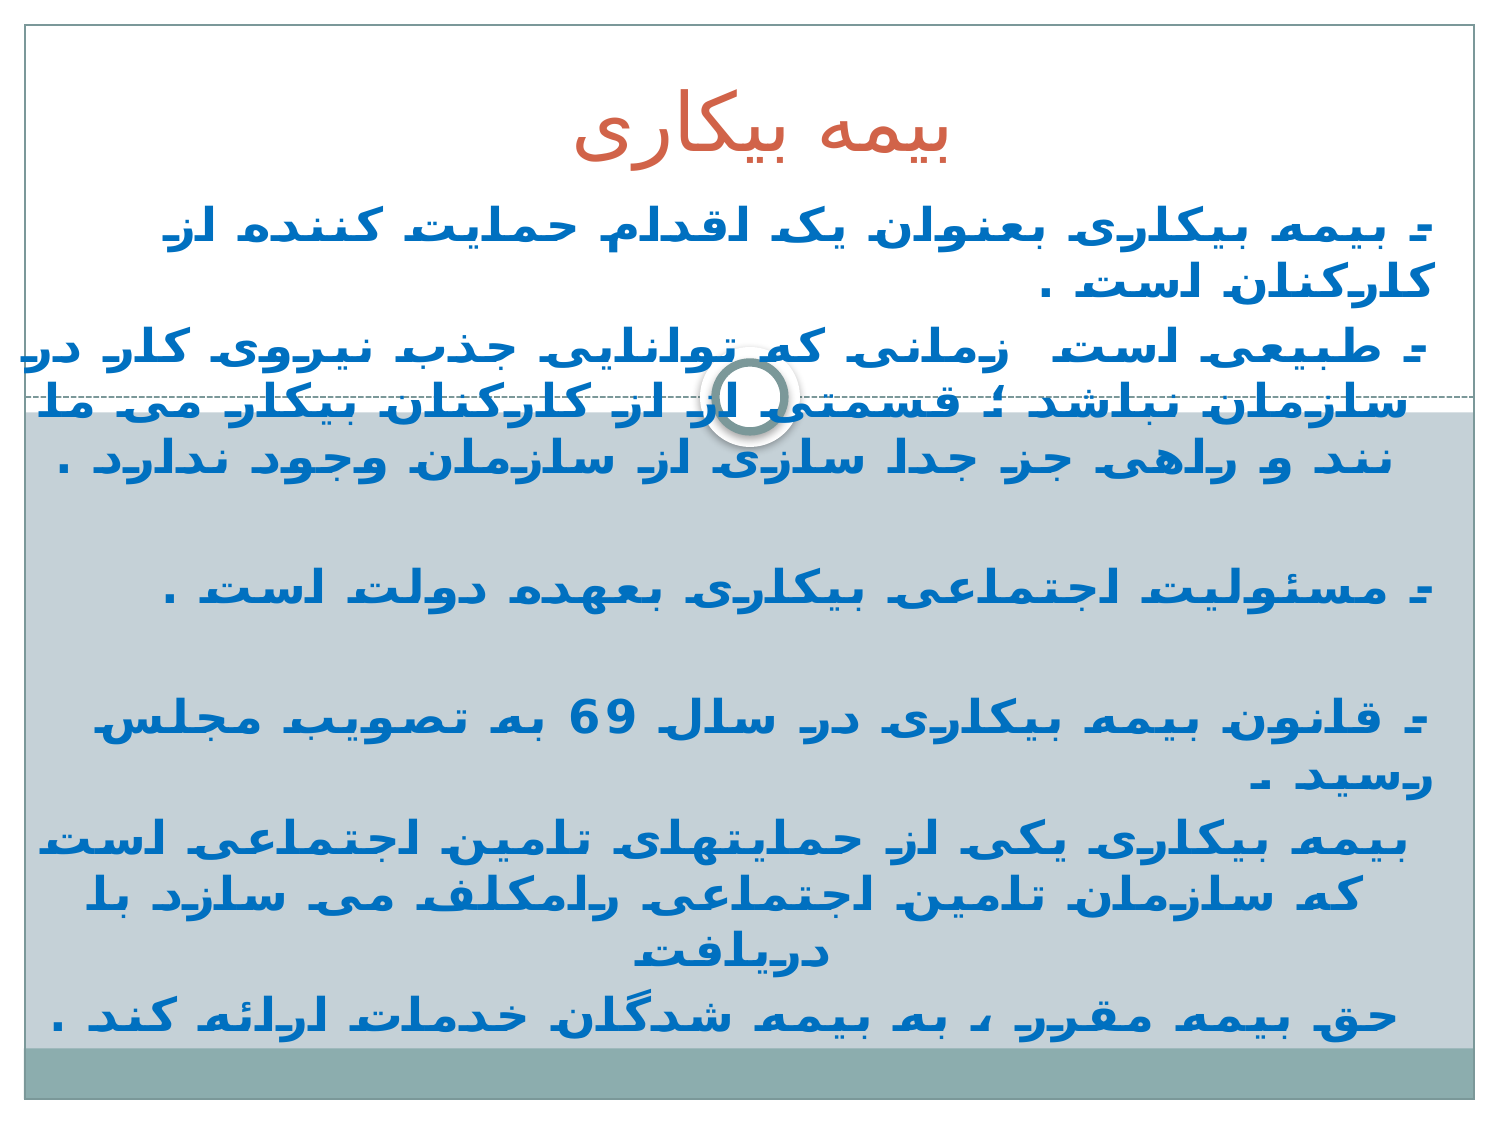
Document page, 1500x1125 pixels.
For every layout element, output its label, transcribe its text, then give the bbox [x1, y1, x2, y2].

subtitle - بیمه بیکاری بعنوان یک اقدام حمایت کننده از کارکنان است . - طبیعی است زمانی که توانایی جذب نیروی کار در سازمان نباشد ؛ قسمتی از از کارکنان بیکار می ما نند و راهی جز جدا سازی از سازمان وجود ندارد . - مسئولیت اجتماعی بیکاری بعهده دولت است . - قانون بیمه بیکاری در سال 69 به تصویب مجلس رسید . بیمه بیکاری یکی از حمایتهای تامین اجتماعی است که سازمان تامین اجتماعی رامکلف می سازد با دریافت حق بیمه مقرر ، به بیمه شدگان خدمات ارائه کند . [0, 187, 1450, 1125]
title بیمه بیکاری [112, 62, 1388, 175]
